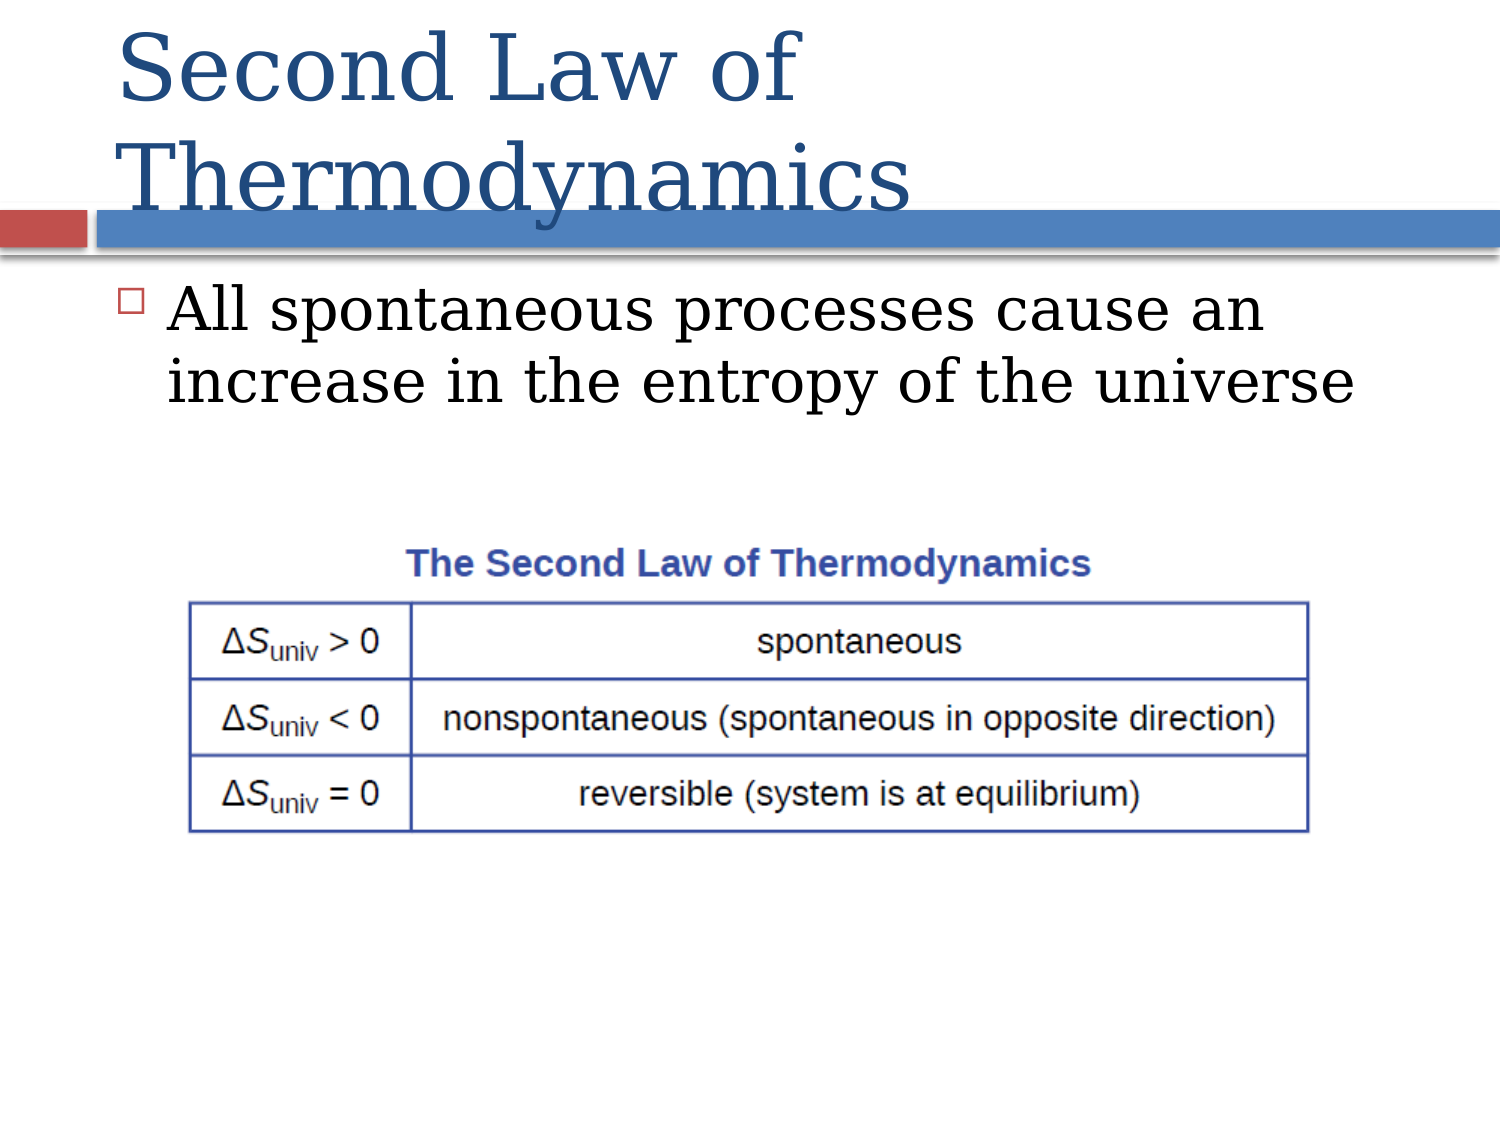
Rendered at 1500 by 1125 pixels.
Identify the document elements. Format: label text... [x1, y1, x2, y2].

picture [179, 533, 1320, 840]
list All spontaneous processes cause an increase in the entropy of the universe [100, 262, 1438, 1000]
title Second Law of Thermodynamics [100, 37, 1438, 200]
